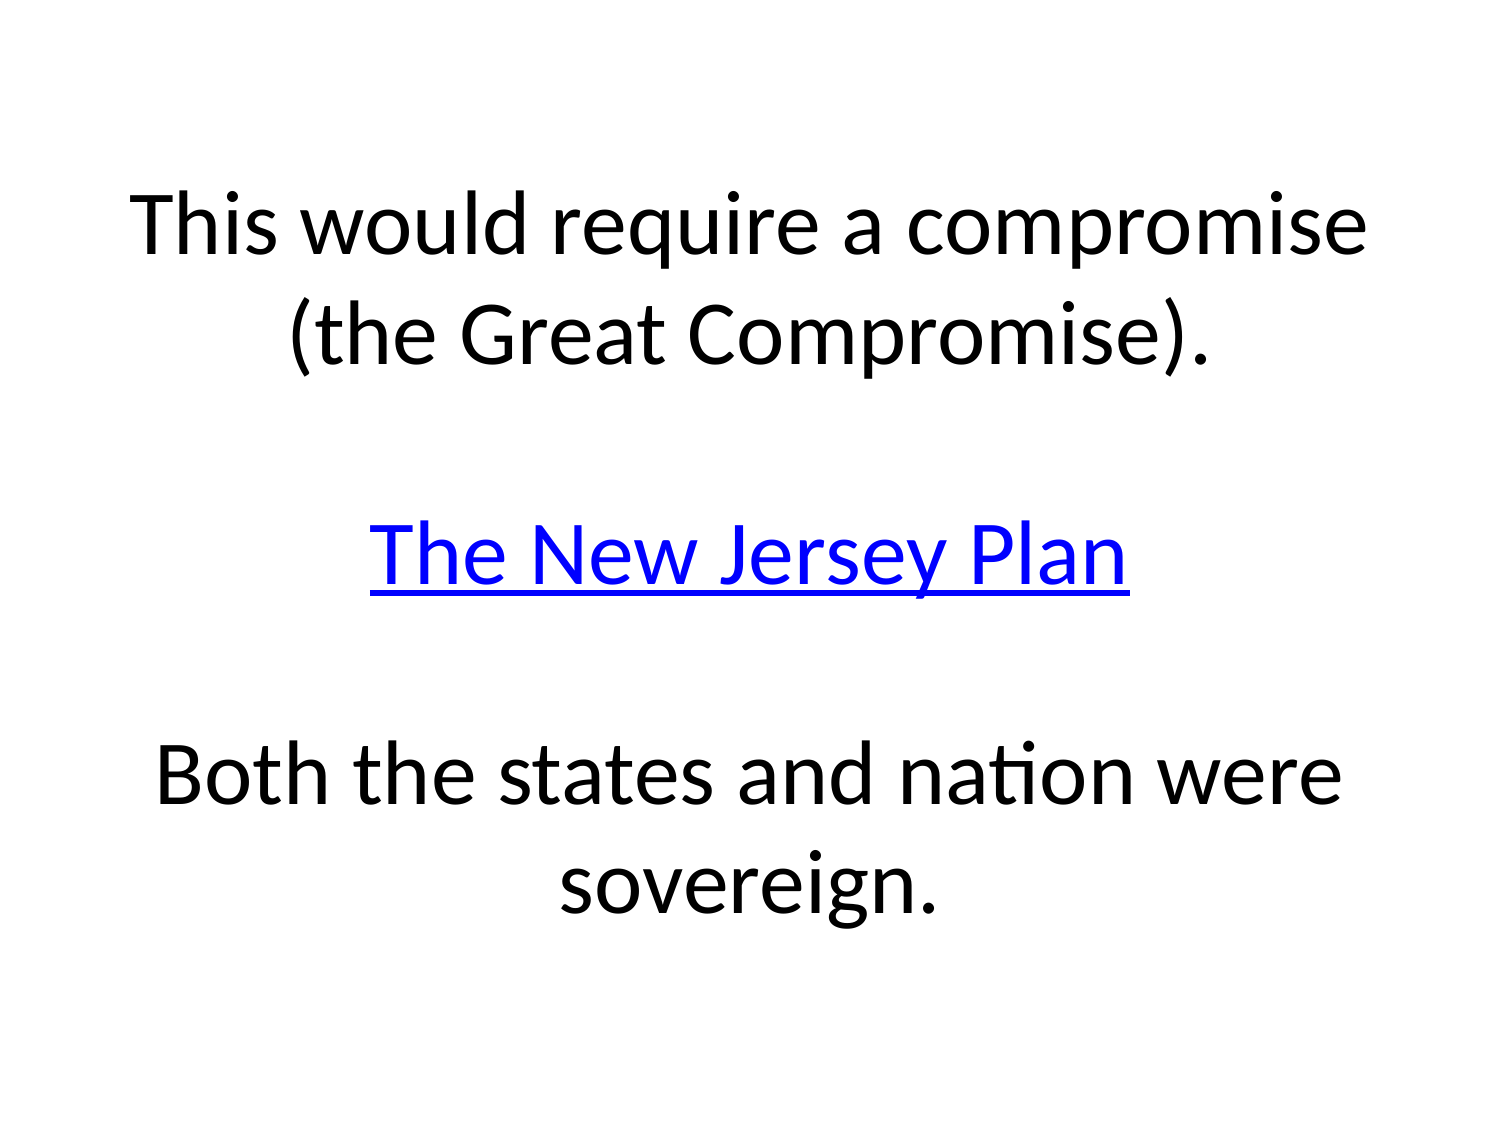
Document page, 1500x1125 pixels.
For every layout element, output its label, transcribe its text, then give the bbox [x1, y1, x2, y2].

title This would require a compromise (the Great Compromise). The New Jersey Plan Both the states and nation were sovereign. [74, 44, 1426, 1051]
